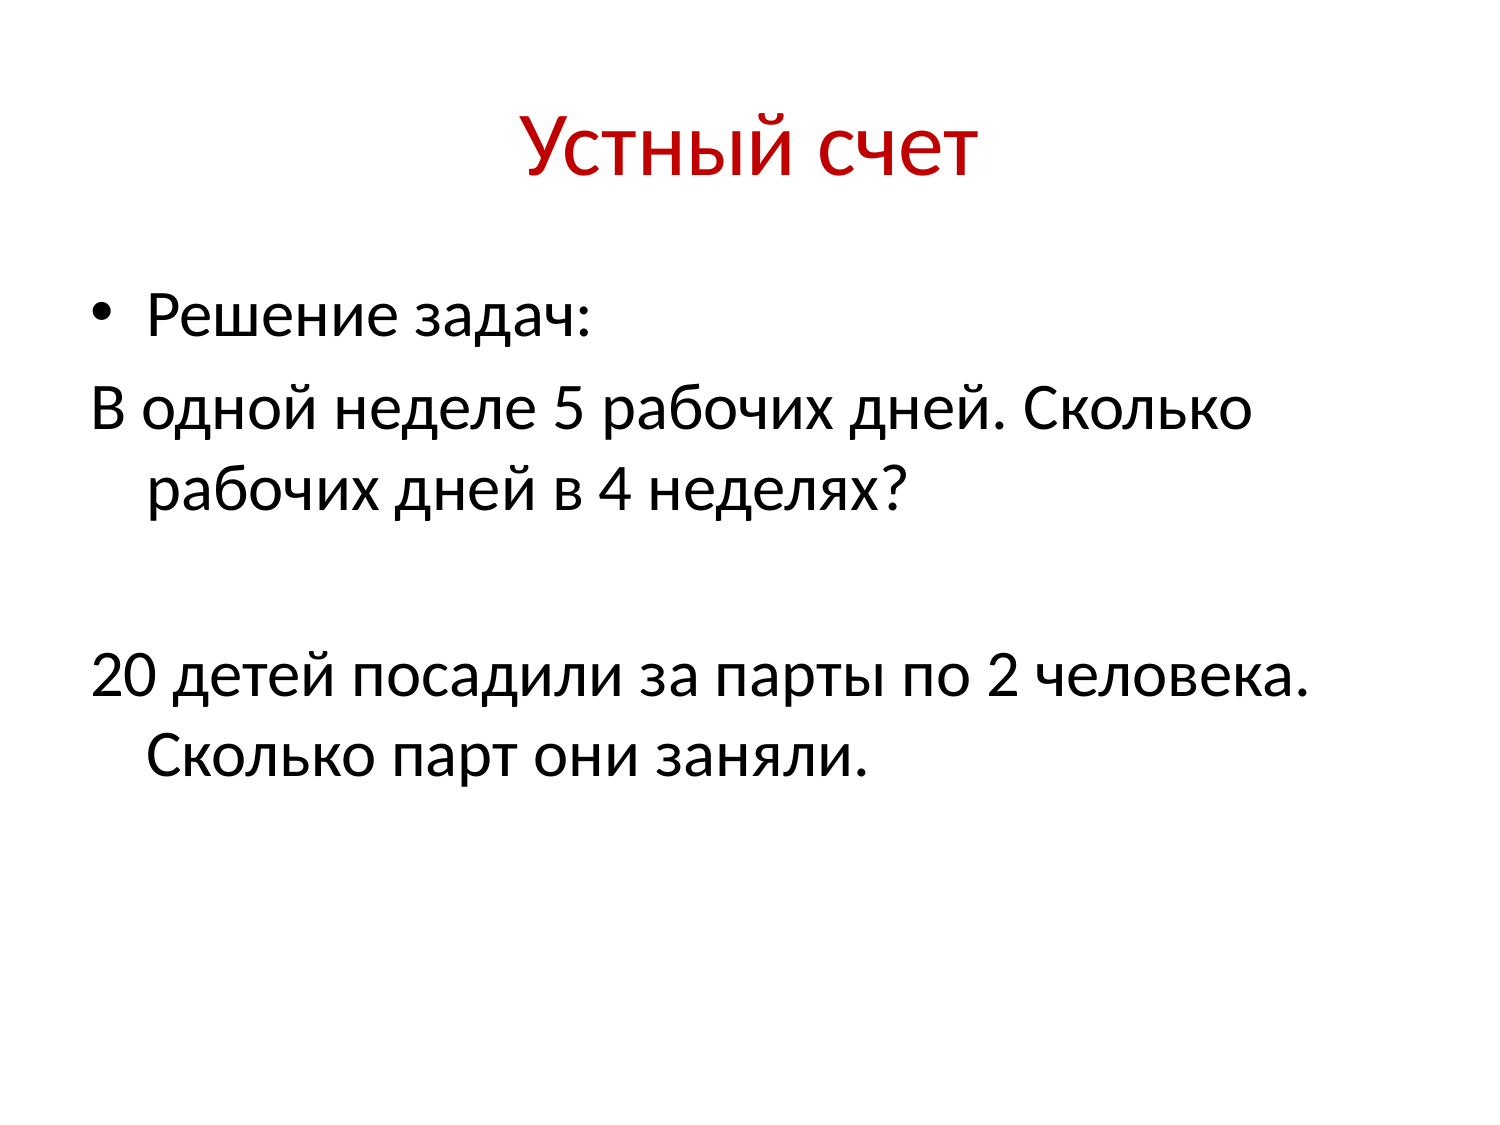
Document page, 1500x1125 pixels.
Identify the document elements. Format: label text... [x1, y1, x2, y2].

title Устный счет [75, 45, 1425, 233]
list Решение задач: В одной неделе 5 рабочих дней. Сколько рабочих дней в 4 неделях? 20 детей посадили за парты по 2 человека. Сколько парт они заняли. [75, 262, 1425, 1005]
